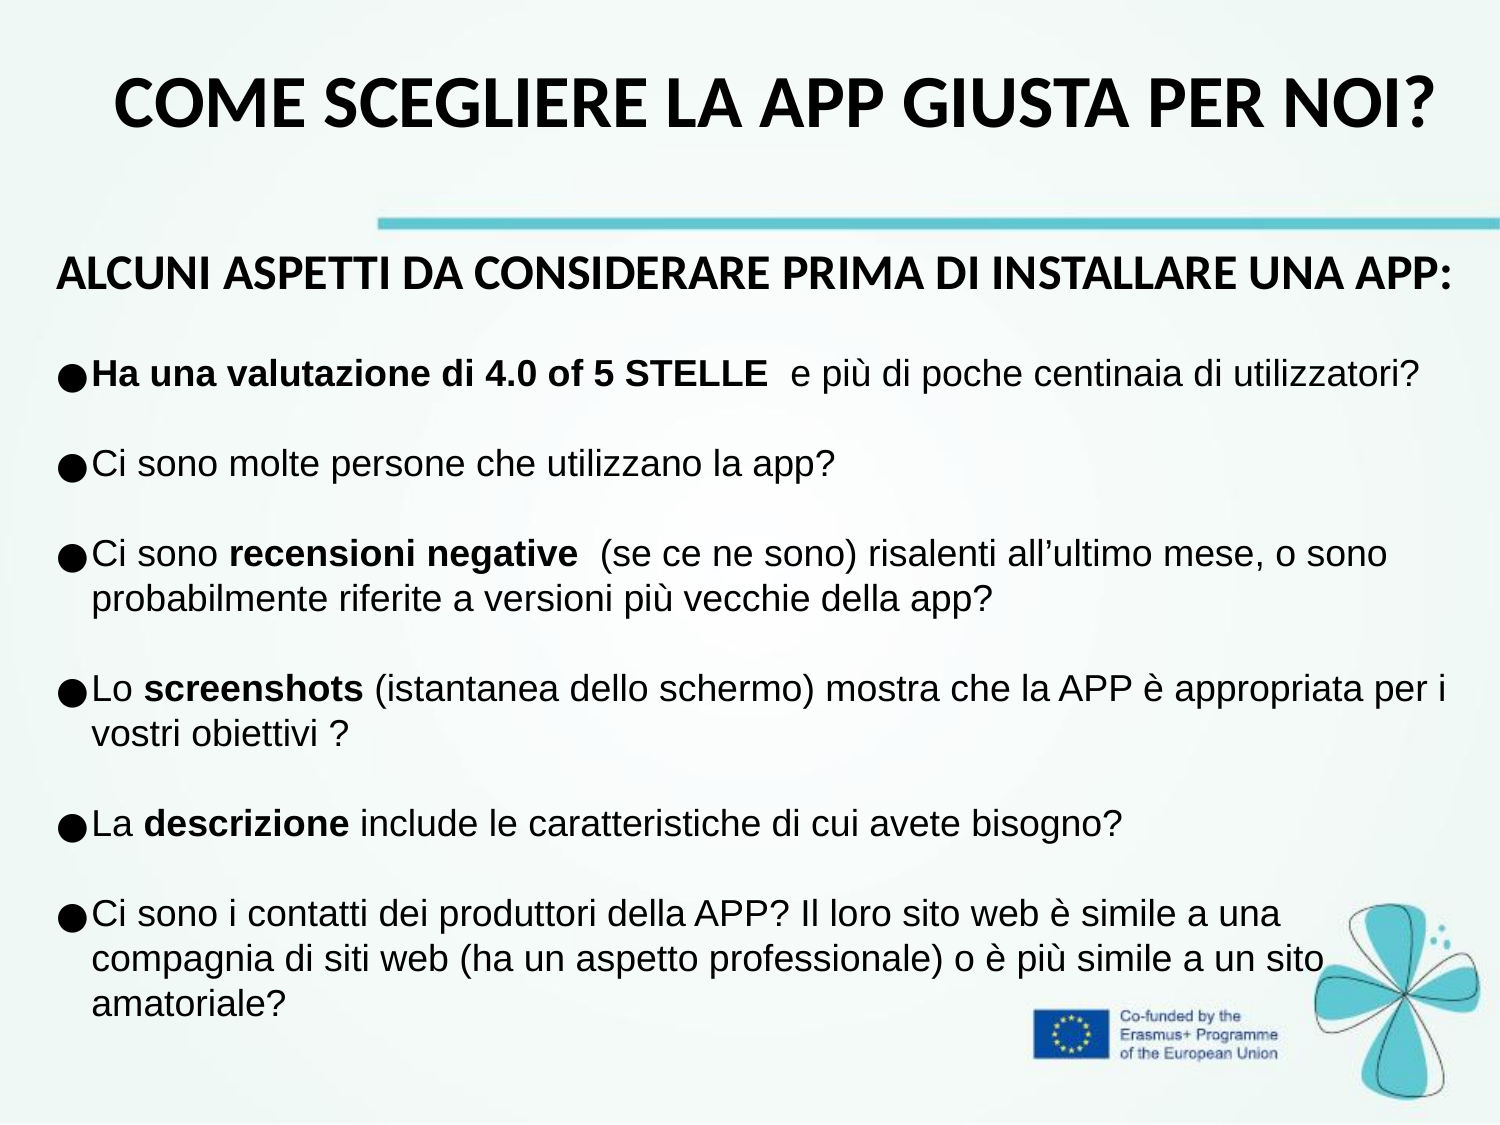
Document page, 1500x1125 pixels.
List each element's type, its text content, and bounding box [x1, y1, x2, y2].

text_box COME SCEGLIERE LA APP GIUSTA PER NOI? [100, 45, 1500, 150]
picture [0, 0, 1500, 1125]
text_box ALCUNI ASPETTI DA CONSIDERARE PRIMA DI INSTALLARE UNA APP: Ha una valutazione di 4.0 of 5 STELLE e più di poche centinaia di utilizzatori? Ci sono molte persone che utilizzano la app? Ci sono recensioni negative (se ce ne sono) risalenti all’ultimo mese, o sono probabilmente riferite a versioni più vecchie della app? Lo screenshots (istantanea dello schermo) mostra che la APP è appropriata per i vostri obiettivi ? La descrizione include le caratteristiche di cui avete bisogno? Ci sono i contatti dei produttori della APP? Il loro sito web è simile a una compagnia di siti web (ha un aspetto professionale) o è più simile a un sito amatoriale? [41, 231, 1481, 1044]
